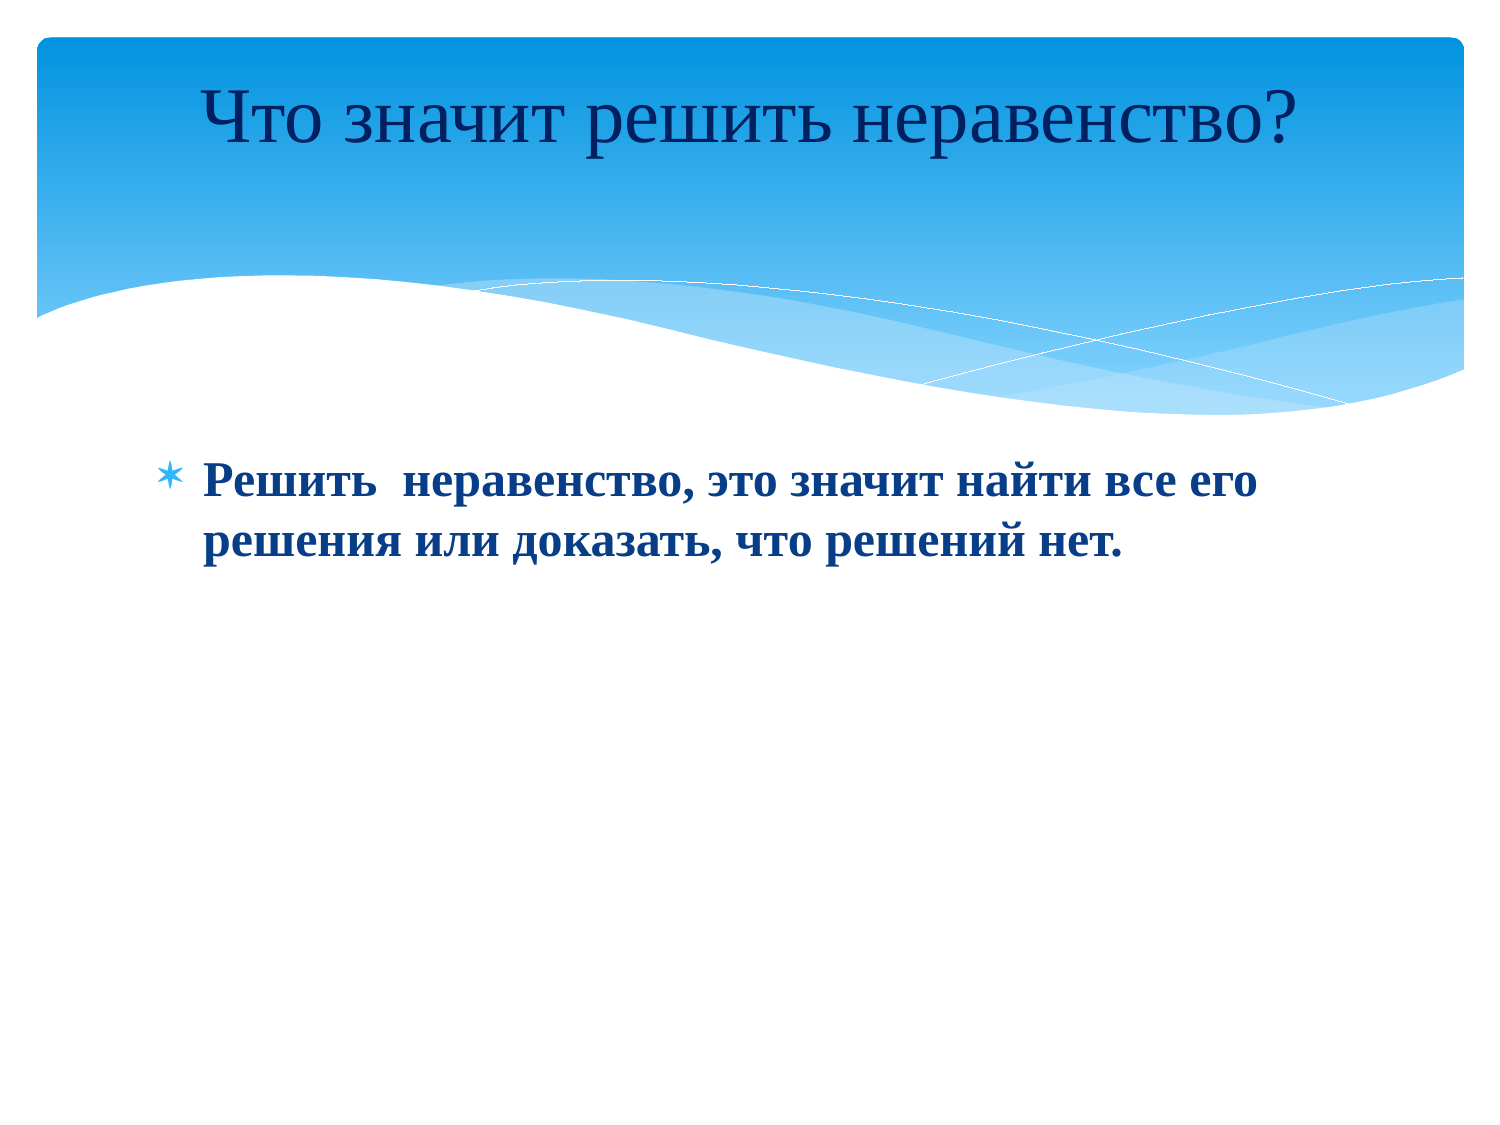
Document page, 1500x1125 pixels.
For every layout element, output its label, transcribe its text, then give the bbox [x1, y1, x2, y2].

title Что значит решить неравенство? [75, 55, 1425, 261]
list Решить неравенство, это значит найти все его решения или доказать, что решений нет. [143, 438, 1359, 1005]
